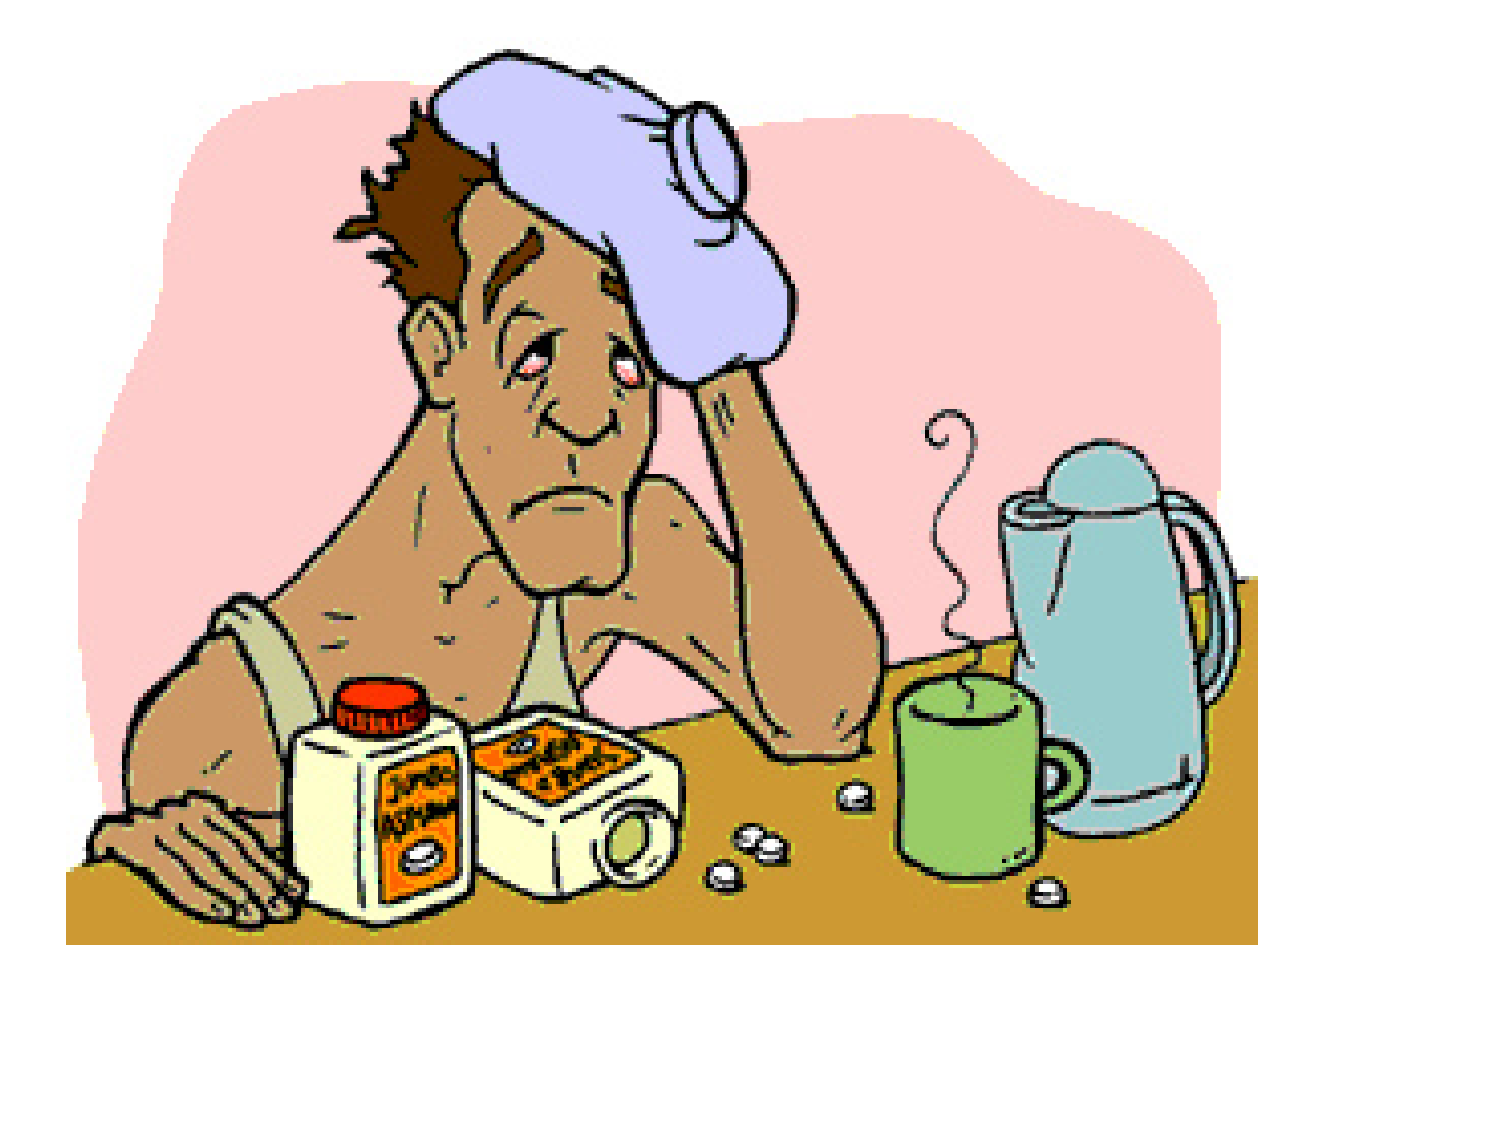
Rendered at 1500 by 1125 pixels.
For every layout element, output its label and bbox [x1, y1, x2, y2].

picture [66, 37, 1259, 946]
